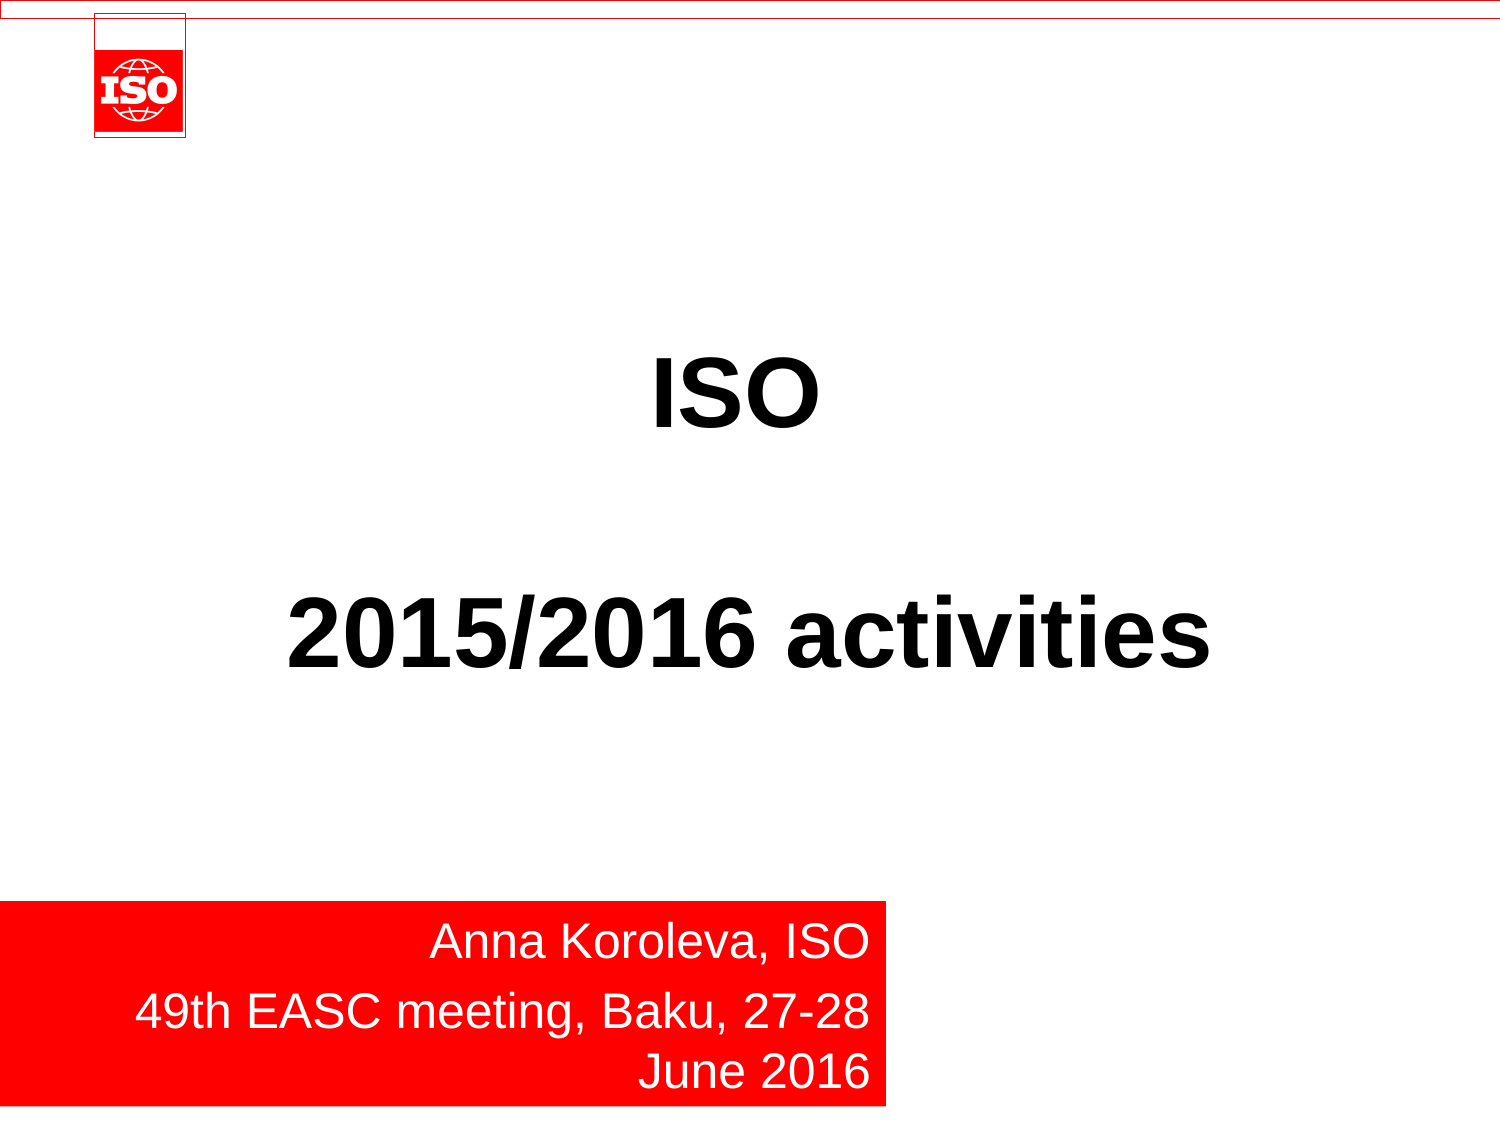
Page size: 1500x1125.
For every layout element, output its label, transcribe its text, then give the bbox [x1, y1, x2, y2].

text_box Anna Koroleva, ISO 49th EASC meeting, Baku, 27-28 June 2016 [0, 901, 886, 1107]
text_box ISO 2015/2016 activities [93, 320, 1407, 902]
